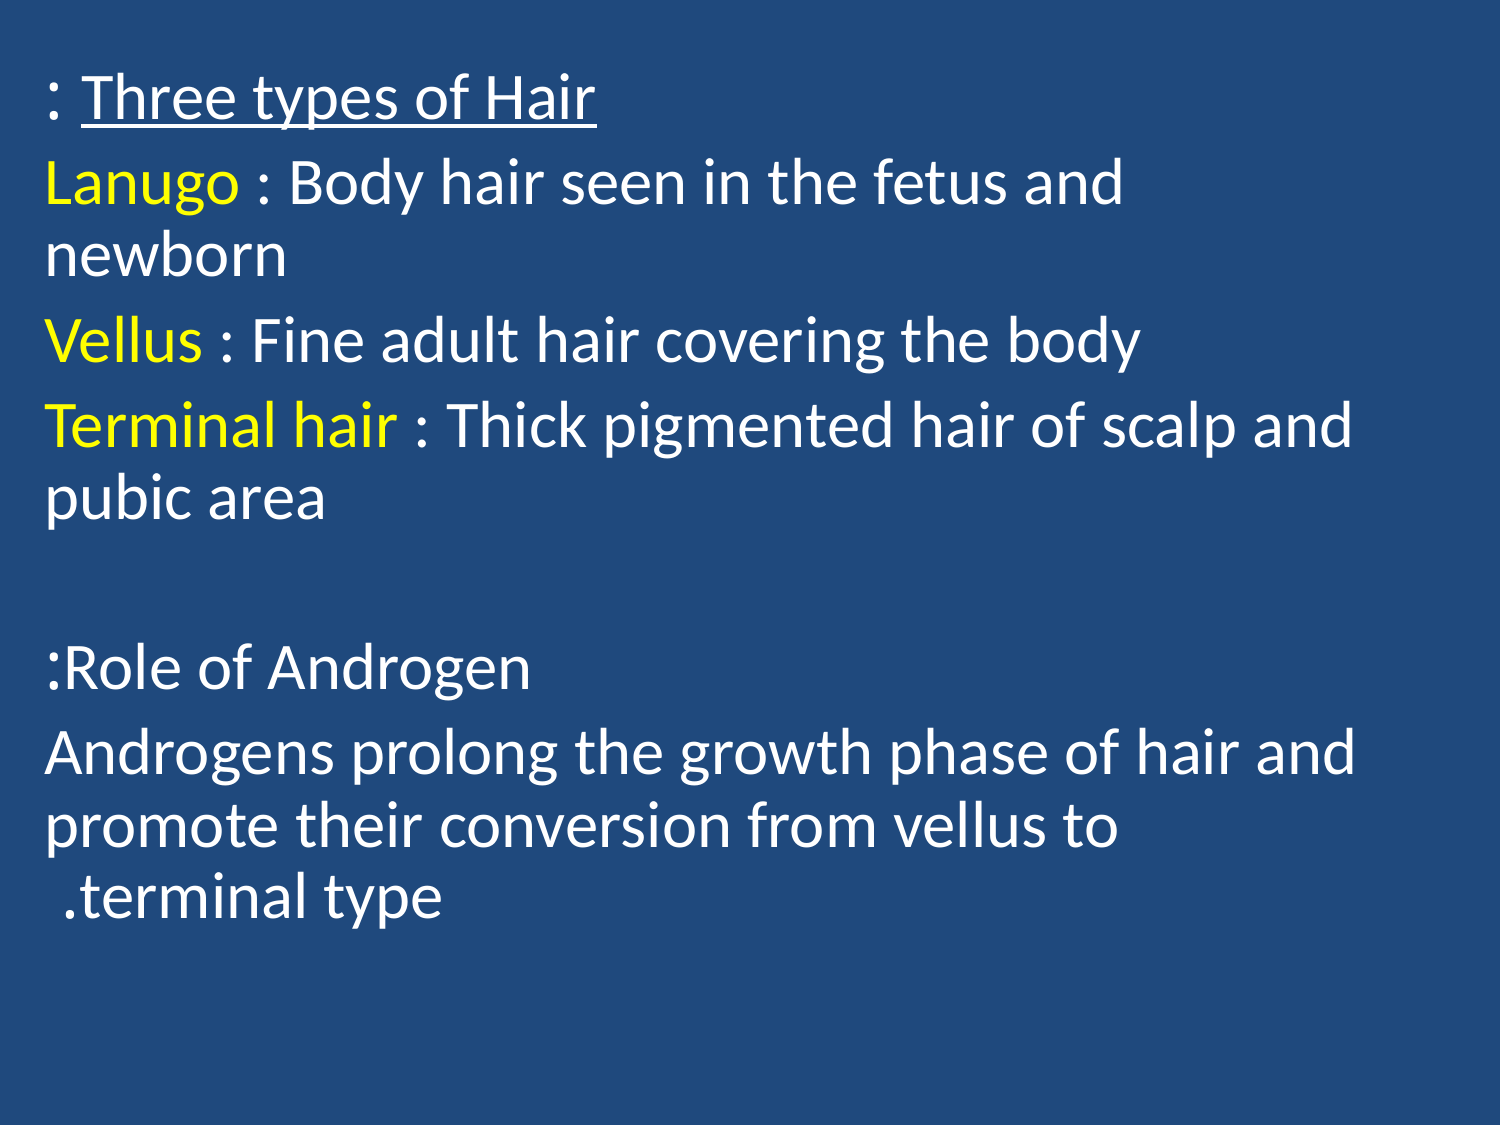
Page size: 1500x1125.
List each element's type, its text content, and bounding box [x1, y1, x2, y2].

list Three types of Hair : Lanugo : Body hair seen in the fetus and newborn Vellus : Fine adult hair covering the body Terminal hair : Thick pigmented hair of scalp and pubic area Role of Androgen: Androgens prolong the growth phase of hair and promote their conversion from vellus to terminal type. [29, 54, 1380, 1059]
